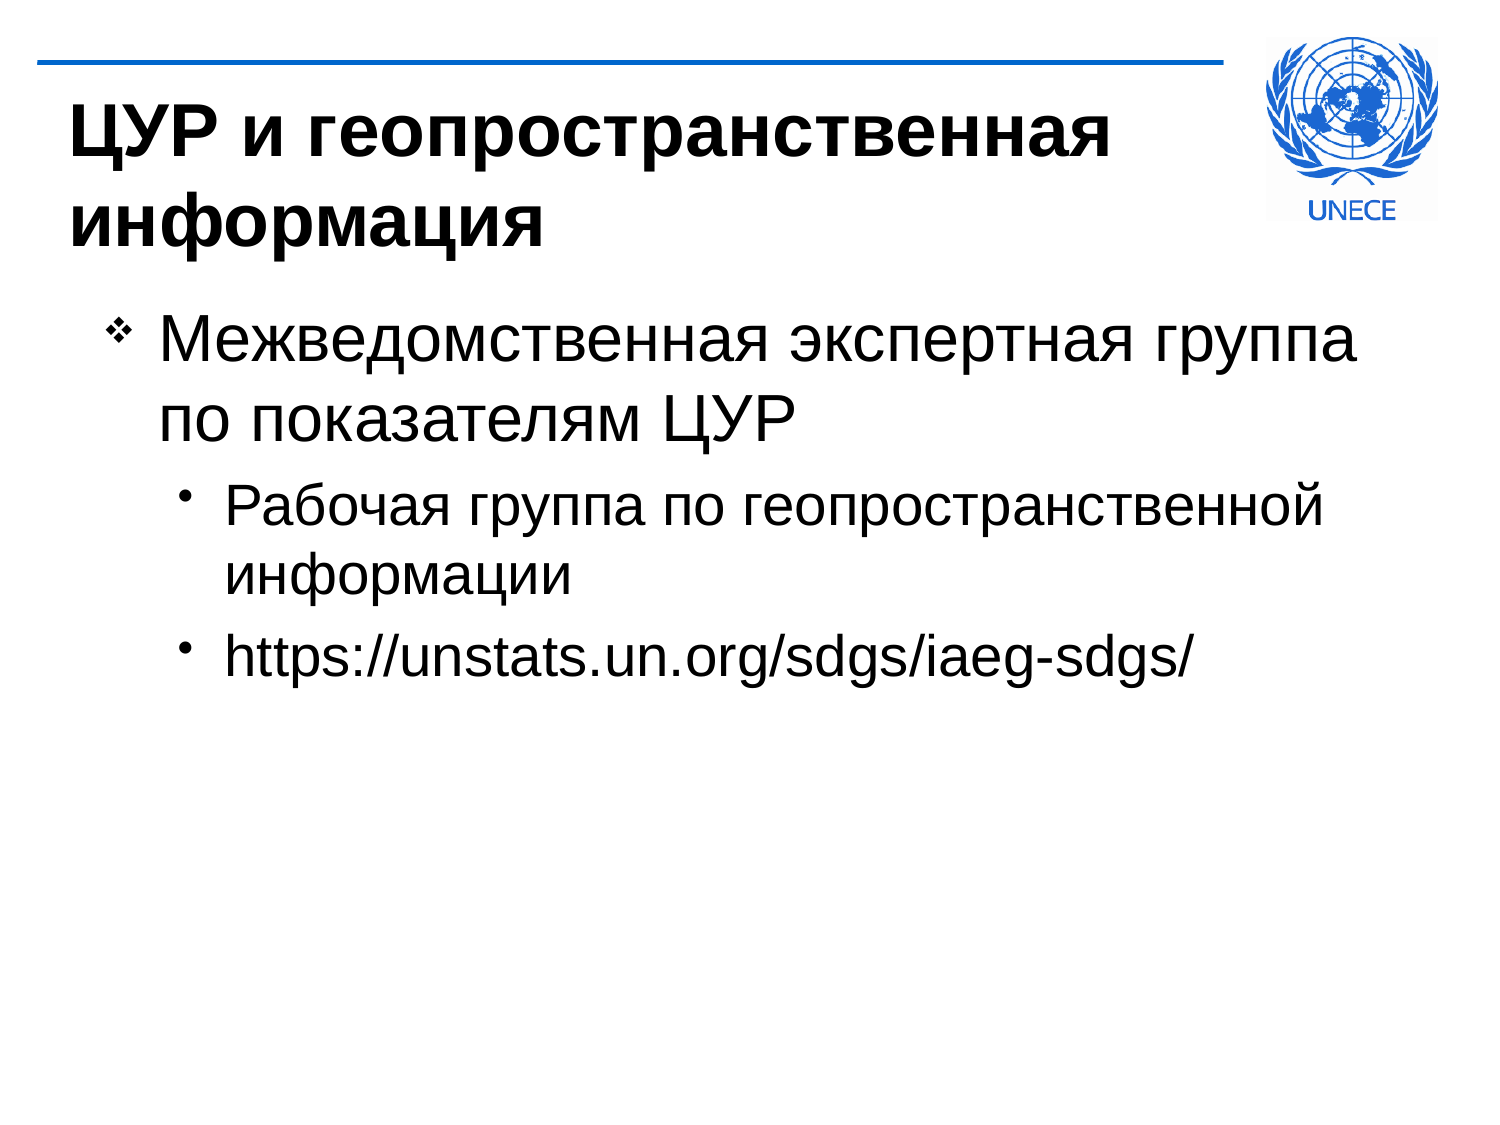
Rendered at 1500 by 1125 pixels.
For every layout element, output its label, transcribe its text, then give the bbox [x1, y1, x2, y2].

title ЦУР и геопространственная информация [53, 90, 1284, 253]
list Межведомственная экспертная группа по показателям ЦУР Рабочая группа по геопространственной информации https://unstats.un.org/sdgs/iaeg-sdgs/ [87, 287, 1388, 1000]
picture [1266, 37, 1438, 221]
